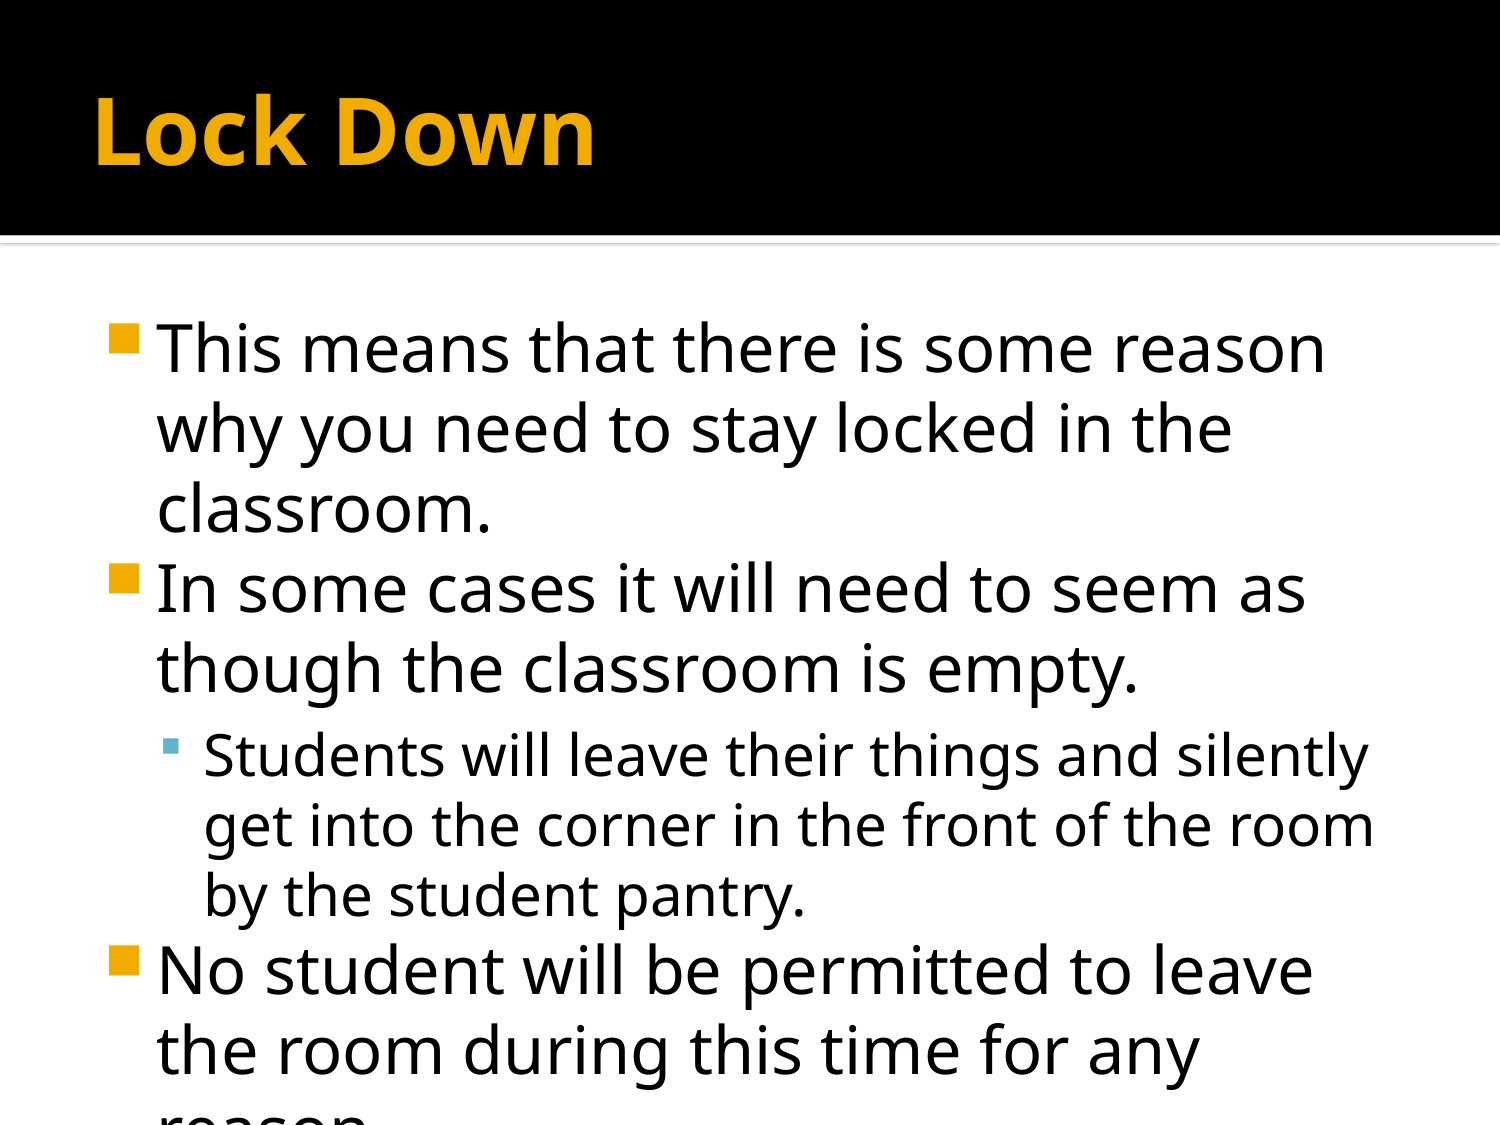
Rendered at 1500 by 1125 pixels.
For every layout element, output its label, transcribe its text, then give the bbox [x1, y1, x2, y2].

title Lock Down [75, 25, 1425, 231]
list This means that there is some reason why you need to stay locked in the classroom. In some cases it will need to seem as though the classroom is empty. Students will leave their things and silently get into the corner in the front of the room by the student pantry. No student will be permitted to leave the room during this time for any reason. [75, 291, 1425, 1050]
